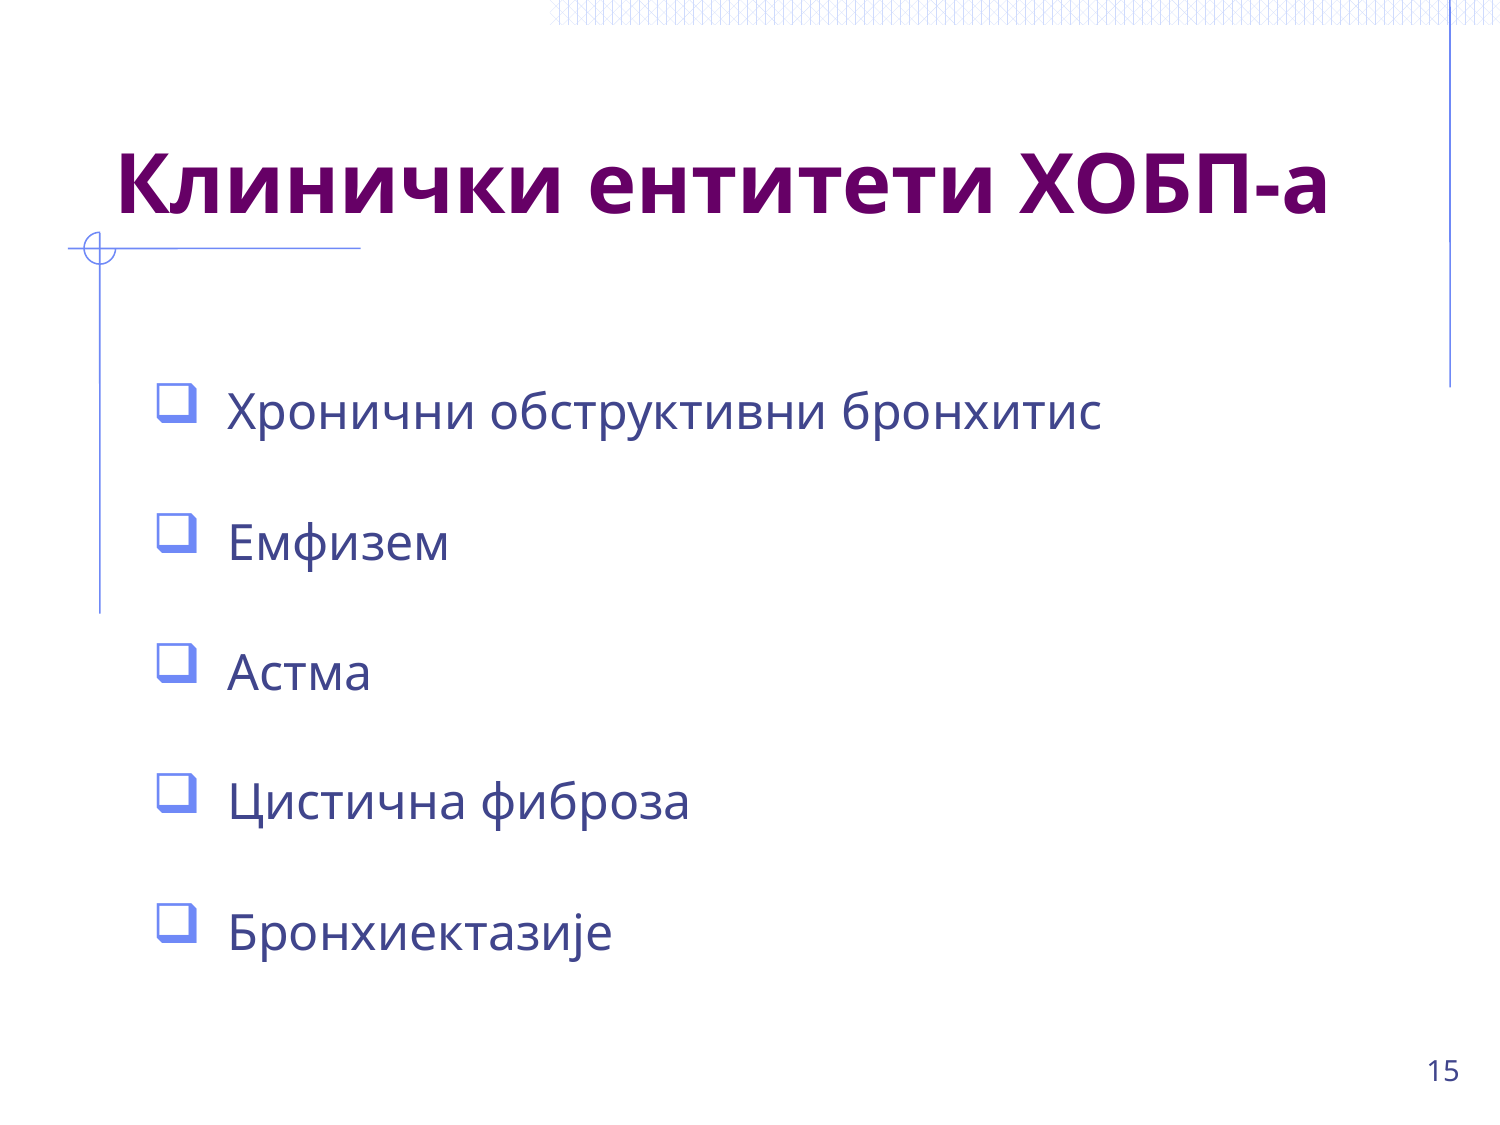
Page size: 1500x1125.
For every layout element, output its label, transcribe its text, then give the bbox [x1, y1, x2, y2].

slide_number 15 [1162, 1025, 1475, 1100]
title Клинички ентитети ХОБП-а [99, 49, 1376, 238]
list Хронични обструктивни бронхитис Емфизем Астма Цистична фиброза Бронхиектазије [137, 312, 1413, 988]
